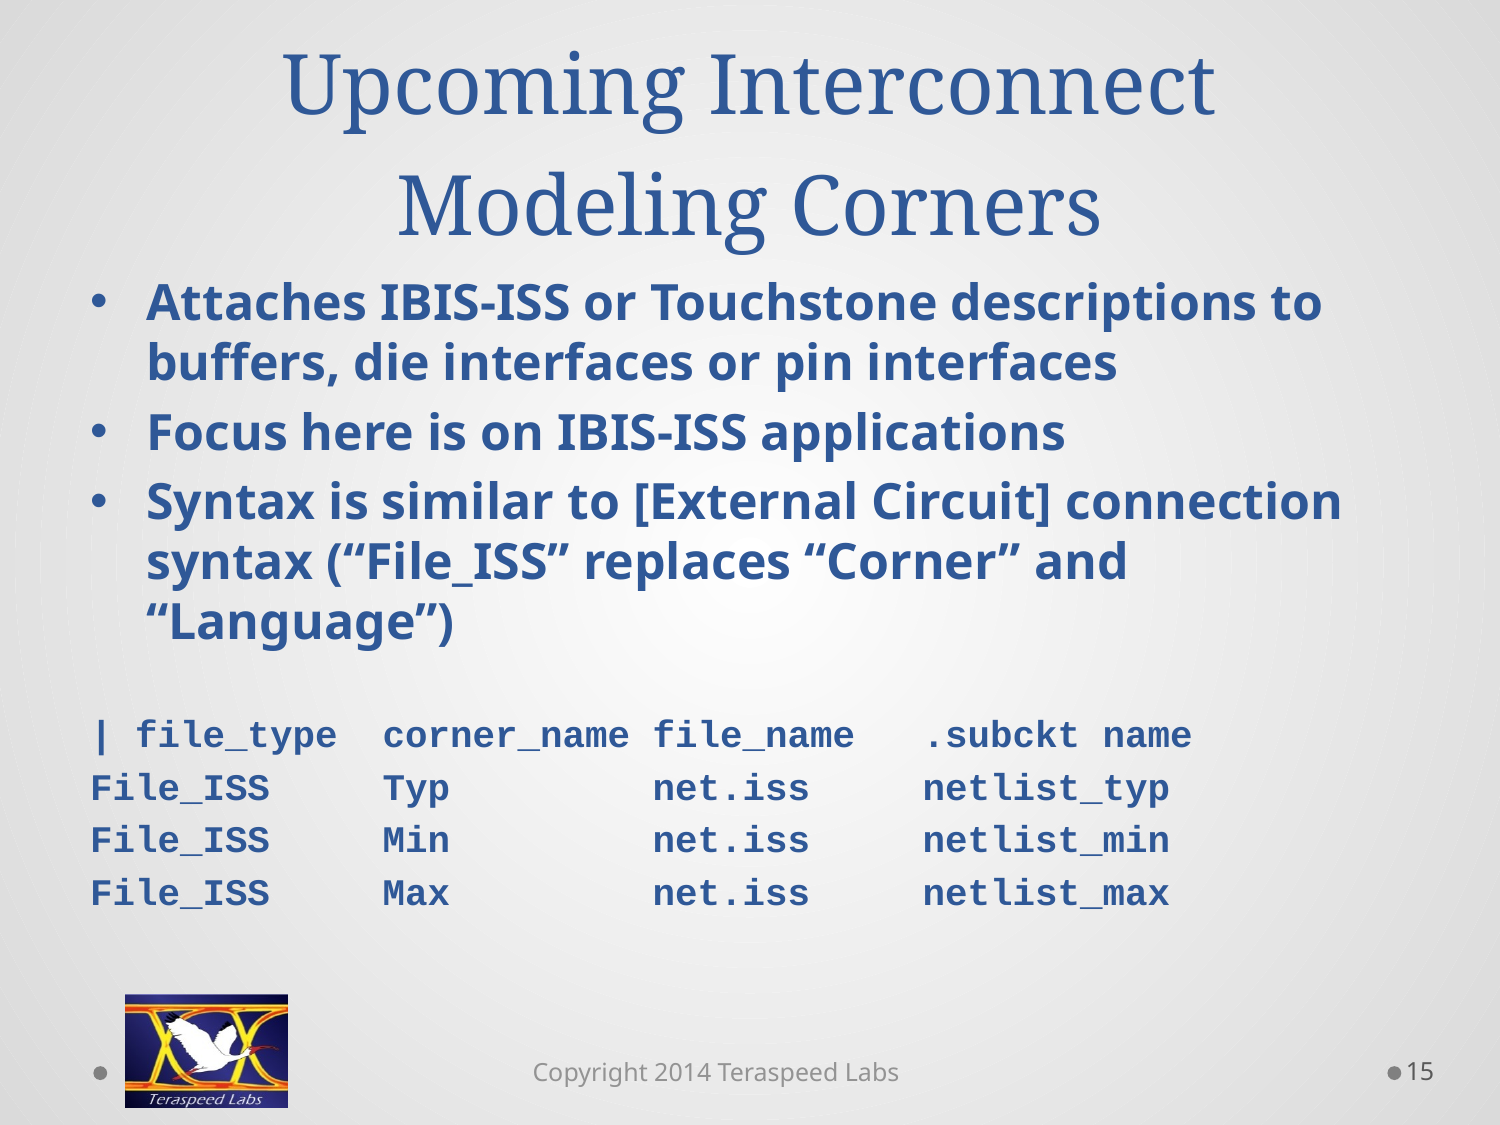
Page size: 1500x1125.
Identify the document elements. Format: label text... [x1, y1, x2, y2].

footer Copyright 2014 Teraspeed Labs [525, 1043, 993, 1103]
picture [125, 1005, 288, 1108]
list Attaches IBIS-ISS or Touchstone descriptions to buffers, die interfaces or pin interfaces Focus here is on IBIS-ISS applications Syntax is similar to [External Circuit] connection syntax (“File_ISS” replaces “Corner” and “Language”) | file_type corner_name file_name .subckt name File_ISS Typ net.iss netlist_typ File_ISS Min net.iss netlist_min File_ISS Max net.iss netlist_max [75, 262, 1425, 1005]
slide_number 15 [1401, 1042, 1494, 1103]
title Upcoming Interconnect Modeling Corners [75, 0, 1425, 262]
